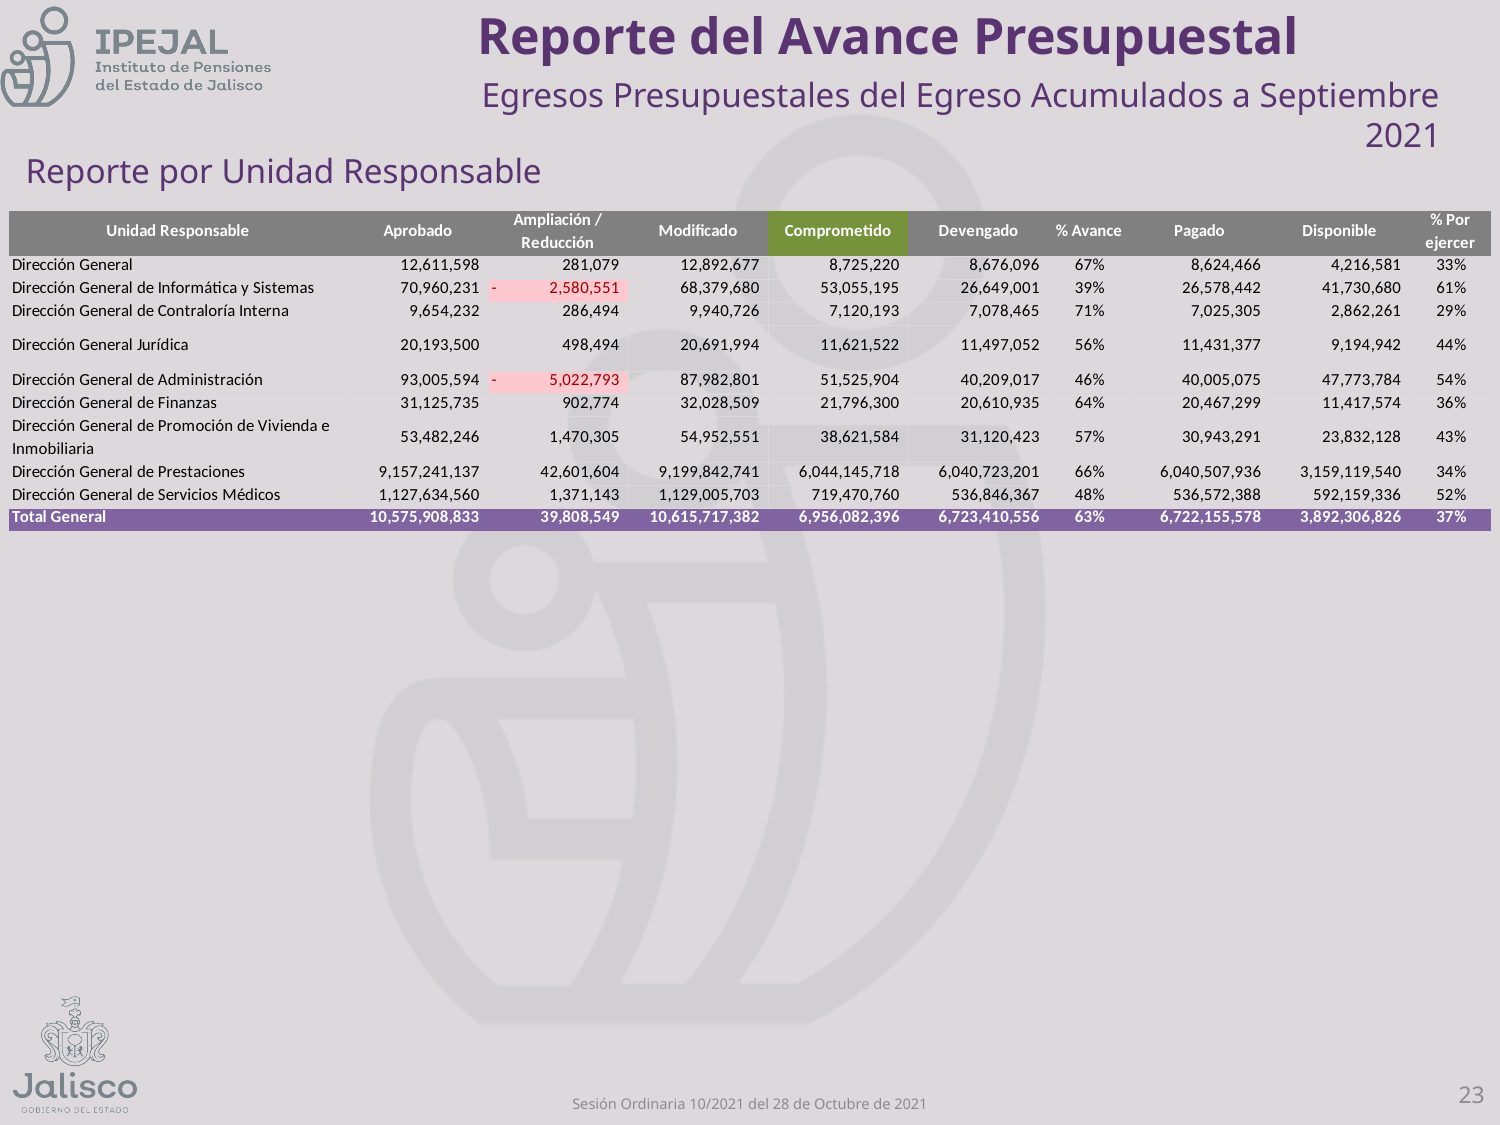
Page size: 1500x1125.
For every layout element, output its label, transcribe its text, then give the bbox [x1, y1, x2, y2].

picture [0, 6, 271, 107]
picture [0, 988, 166, 1125]
slide_number 23 [1411, 1066, 1500, 1125]
text_box Reporte del Avance Presupuestal [277, 4, 1500, 130]
picture [7, 209, 1493, 533]
footer Sesión Ordinaria 10/2021 del 28 de Octubre de 2021 [472, 1074, 1028, 1125]
text_box Reporte por Unidad Responsable [10, 142, 1046, 198]
text_box Egresos Presupuestales del Egreso Acumulados a Septiembre 2021 [421, 66, 1456, 162]
